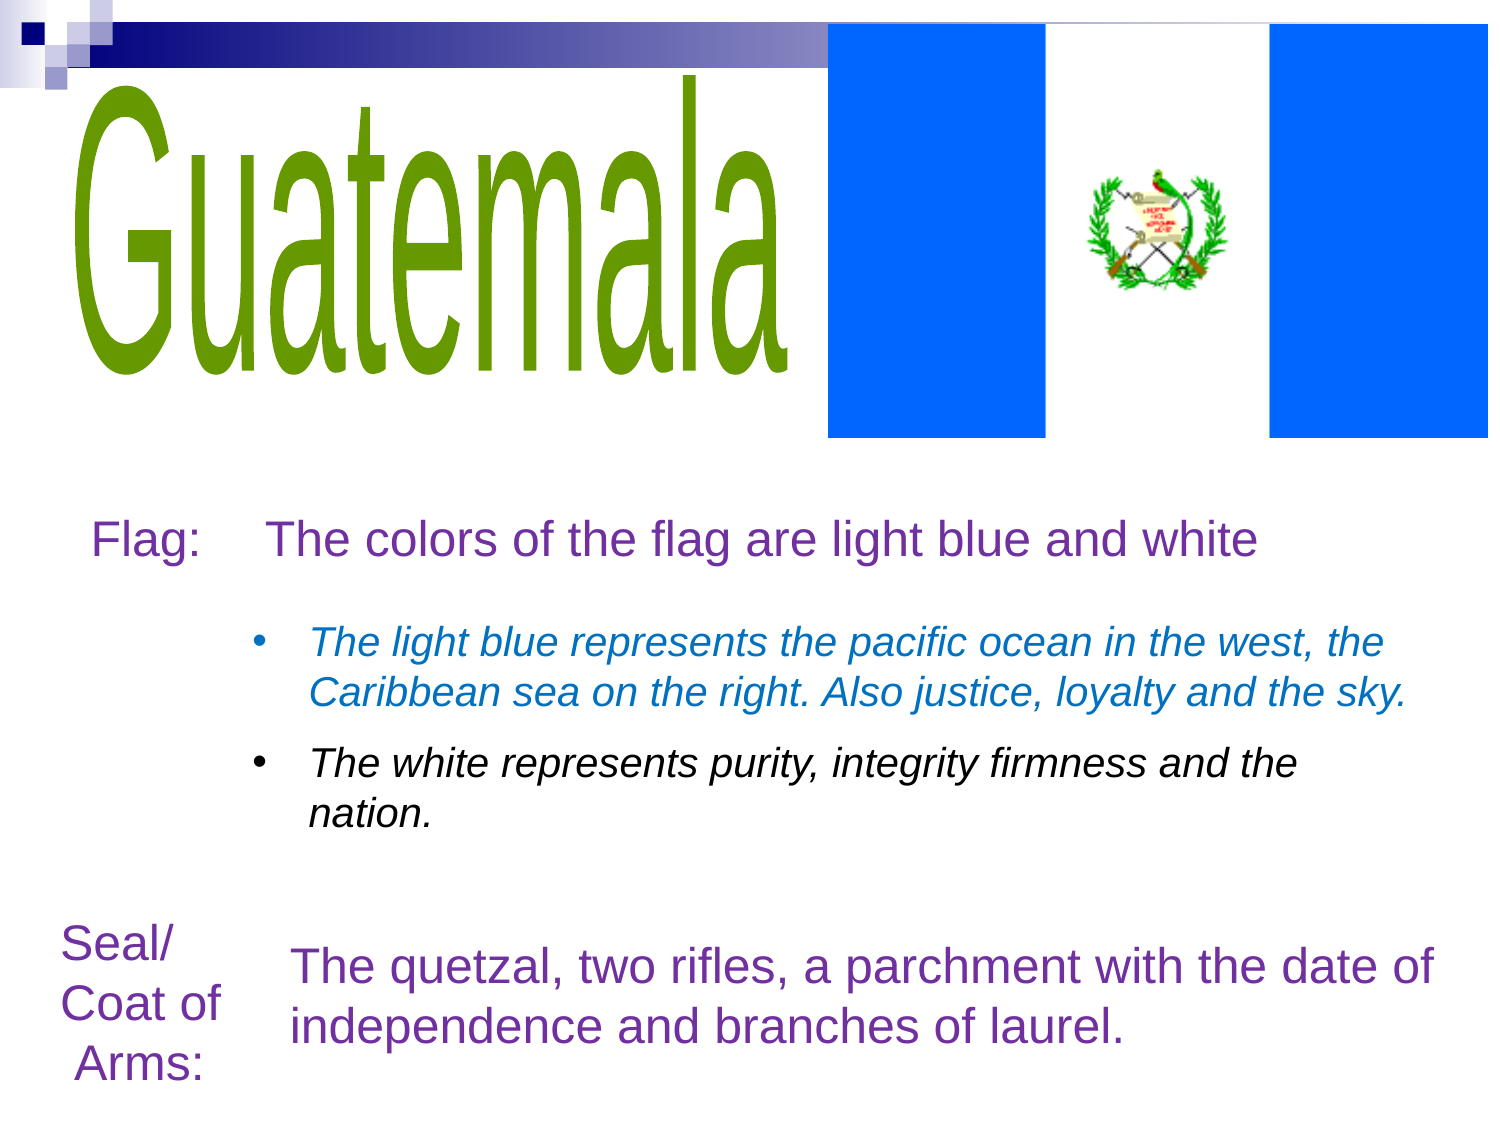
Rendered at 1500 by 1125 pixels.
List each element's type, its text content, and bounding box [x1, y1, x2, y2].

text_box The quetzal, two rifles, a parchment with the date of independence and branches of laurel. [274, 926, 1500, 1061]
text_box Seal/ Coat of Arms: [45, 903, 237, 1098]
picture [828, 24, 1488, 438]
text_box Flag: [75, 499, 217, 574]
text_box The colors of the flag are light blue and white [250, 499, 1275, 574]
text_box The light blue represents the pacific ocean in the west, the Caribbean sea on the right. Also justice, loyalty and the sky. The white represents purity, integrity firmness and the nation. [237, 607, 1438, 844]
